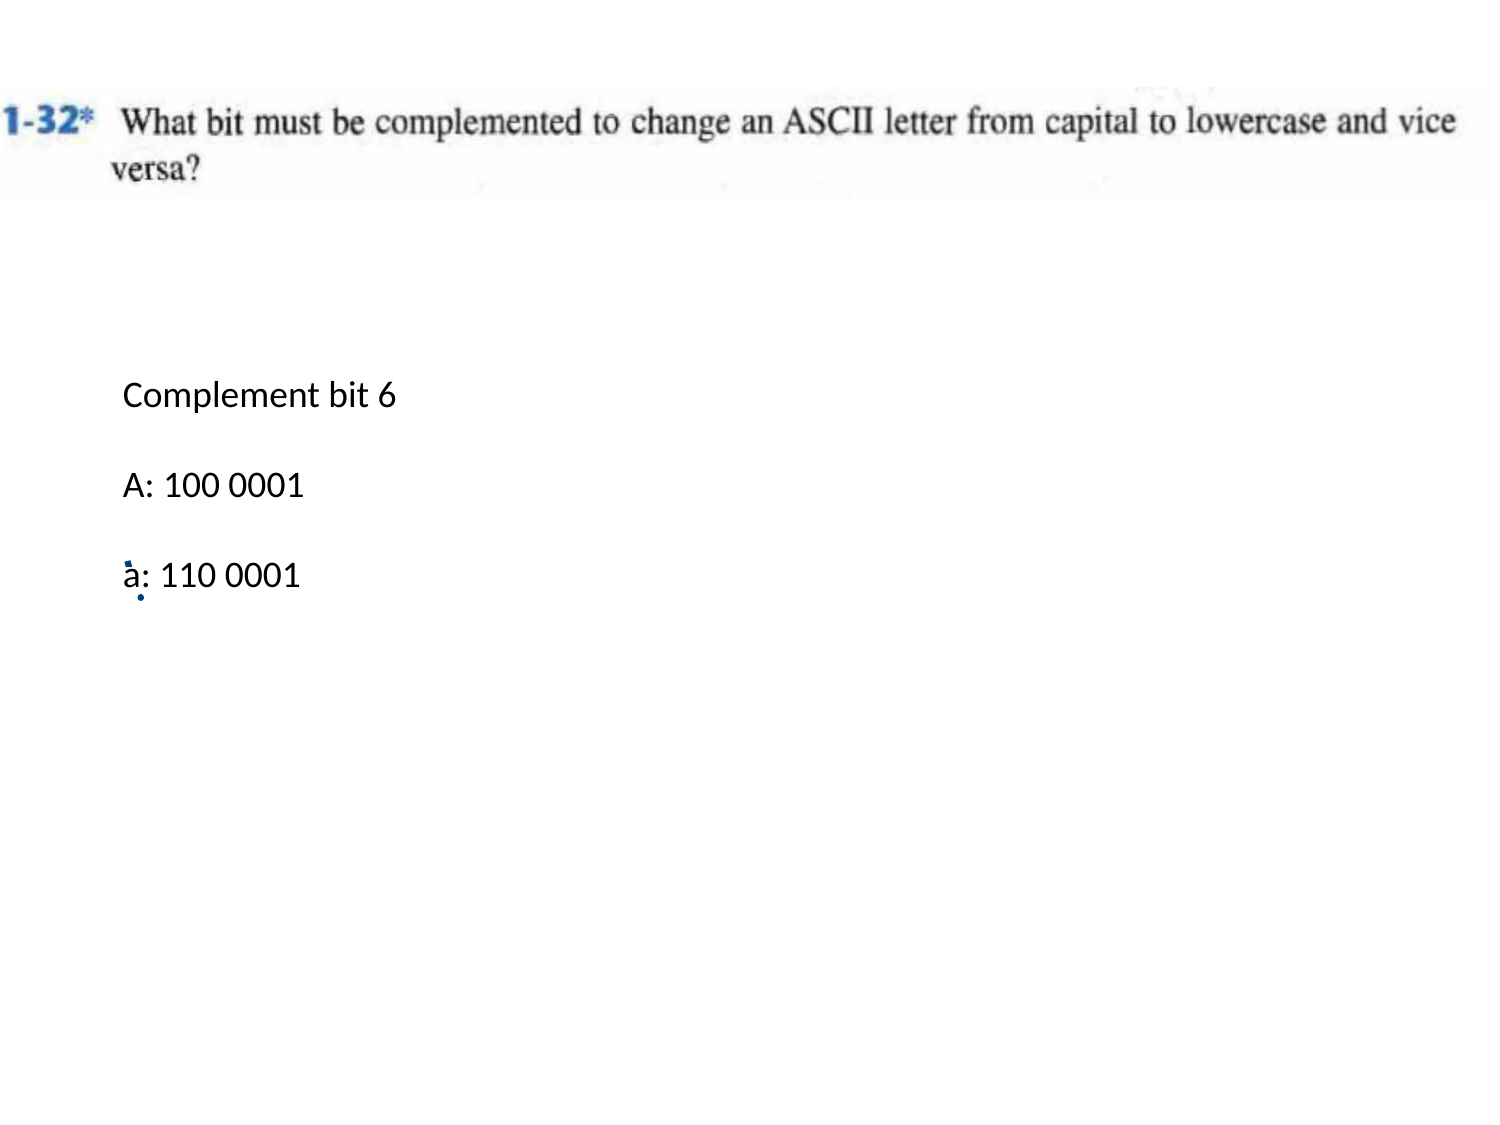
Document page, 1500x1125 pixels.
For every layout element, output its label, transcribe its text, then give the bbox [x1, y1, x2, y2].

text_box Complement bit 6 A: 100 0001 a: 110 0001 [108, 362, 934, 603]
picture [0, 87, 1488, 199]
